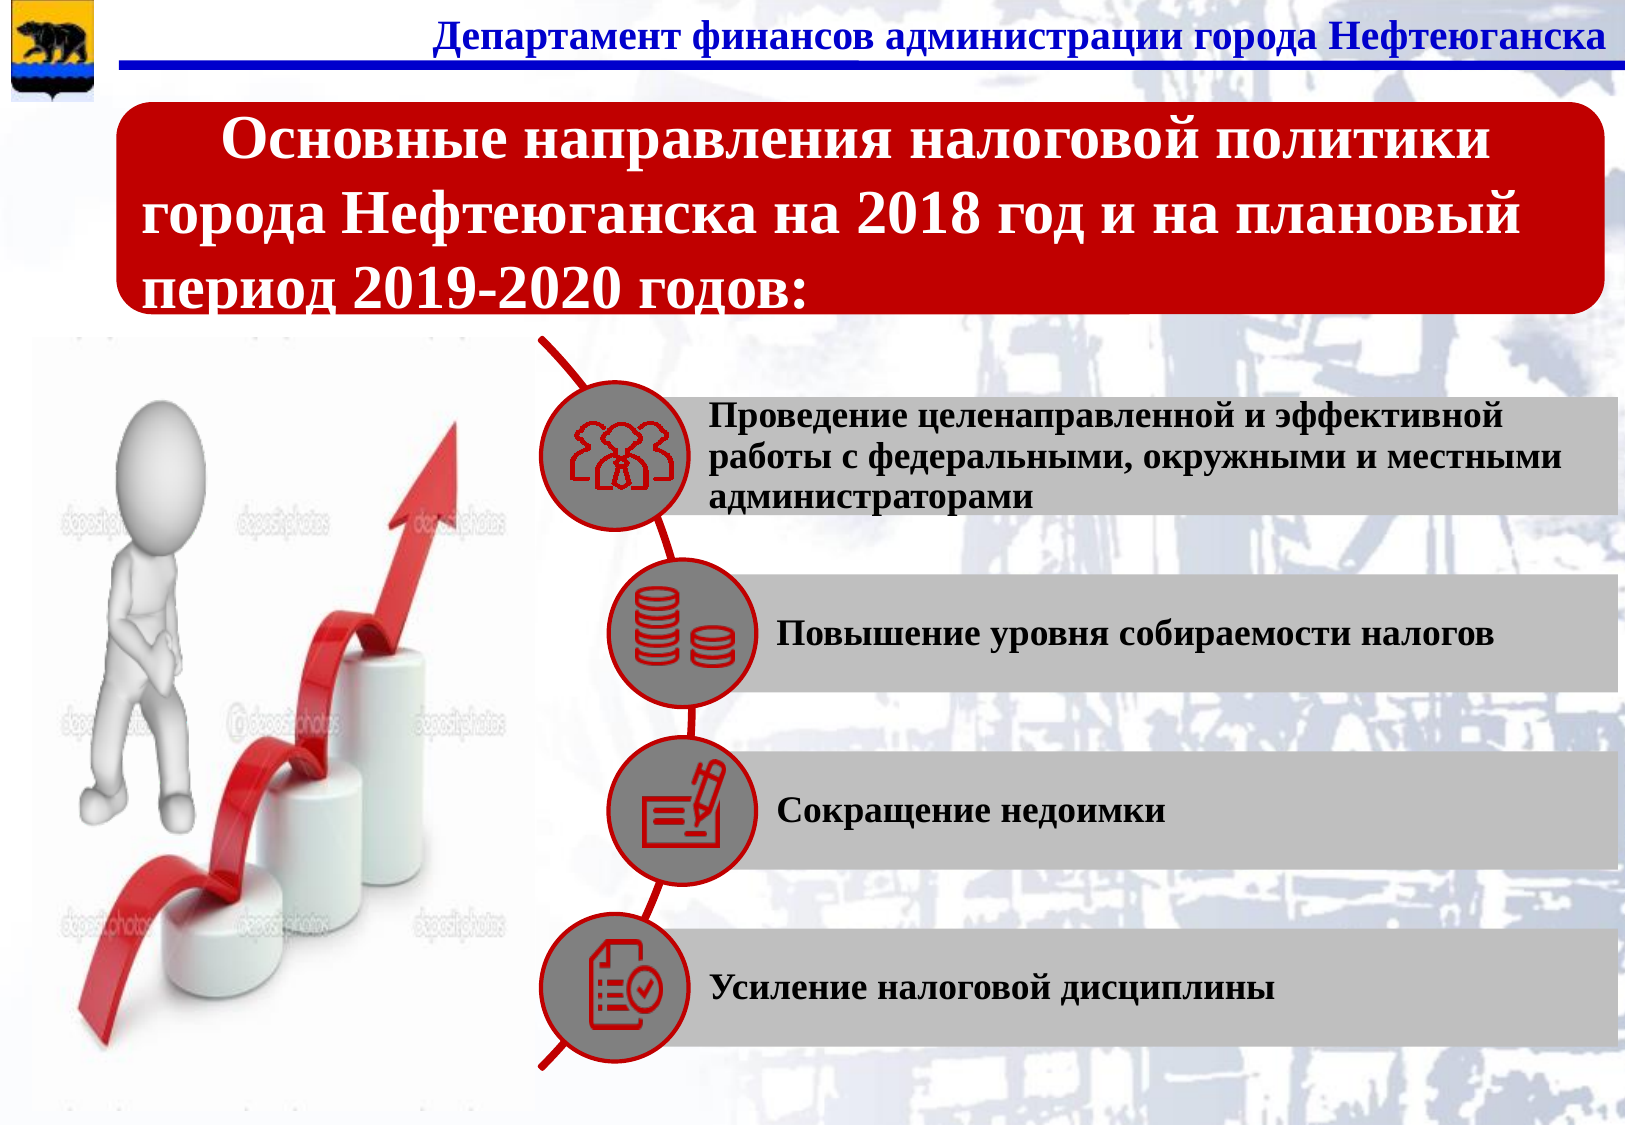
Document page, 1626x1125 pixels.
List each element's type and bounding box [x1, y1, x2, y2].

picture [589, 939, 663, 1030]
text_box [569, 421, 674, 490]
text_box [536, 337, 1625, 1107]
picture [0, 0, 1625, 1125]
picture [642, 759, 726, 848]
picture [635, 586, 736, 668]
